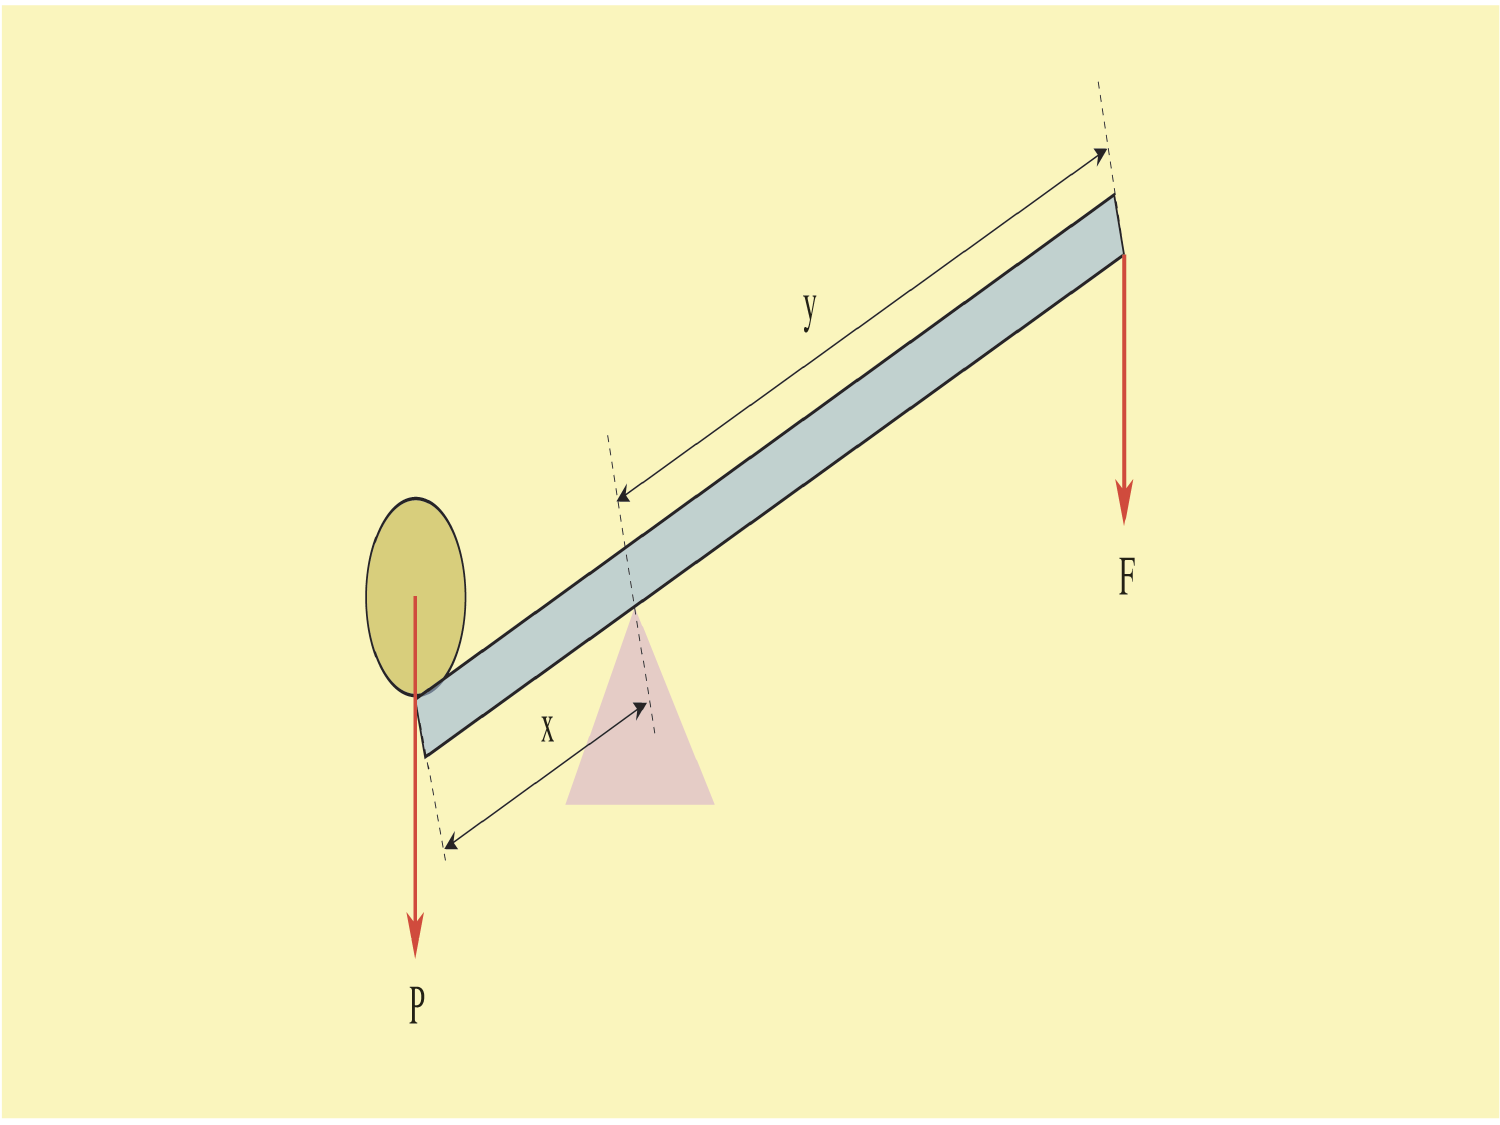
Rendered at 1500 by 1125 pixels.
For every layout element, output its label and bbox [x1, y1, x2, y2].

list [0, 0, 1500, 1125]
